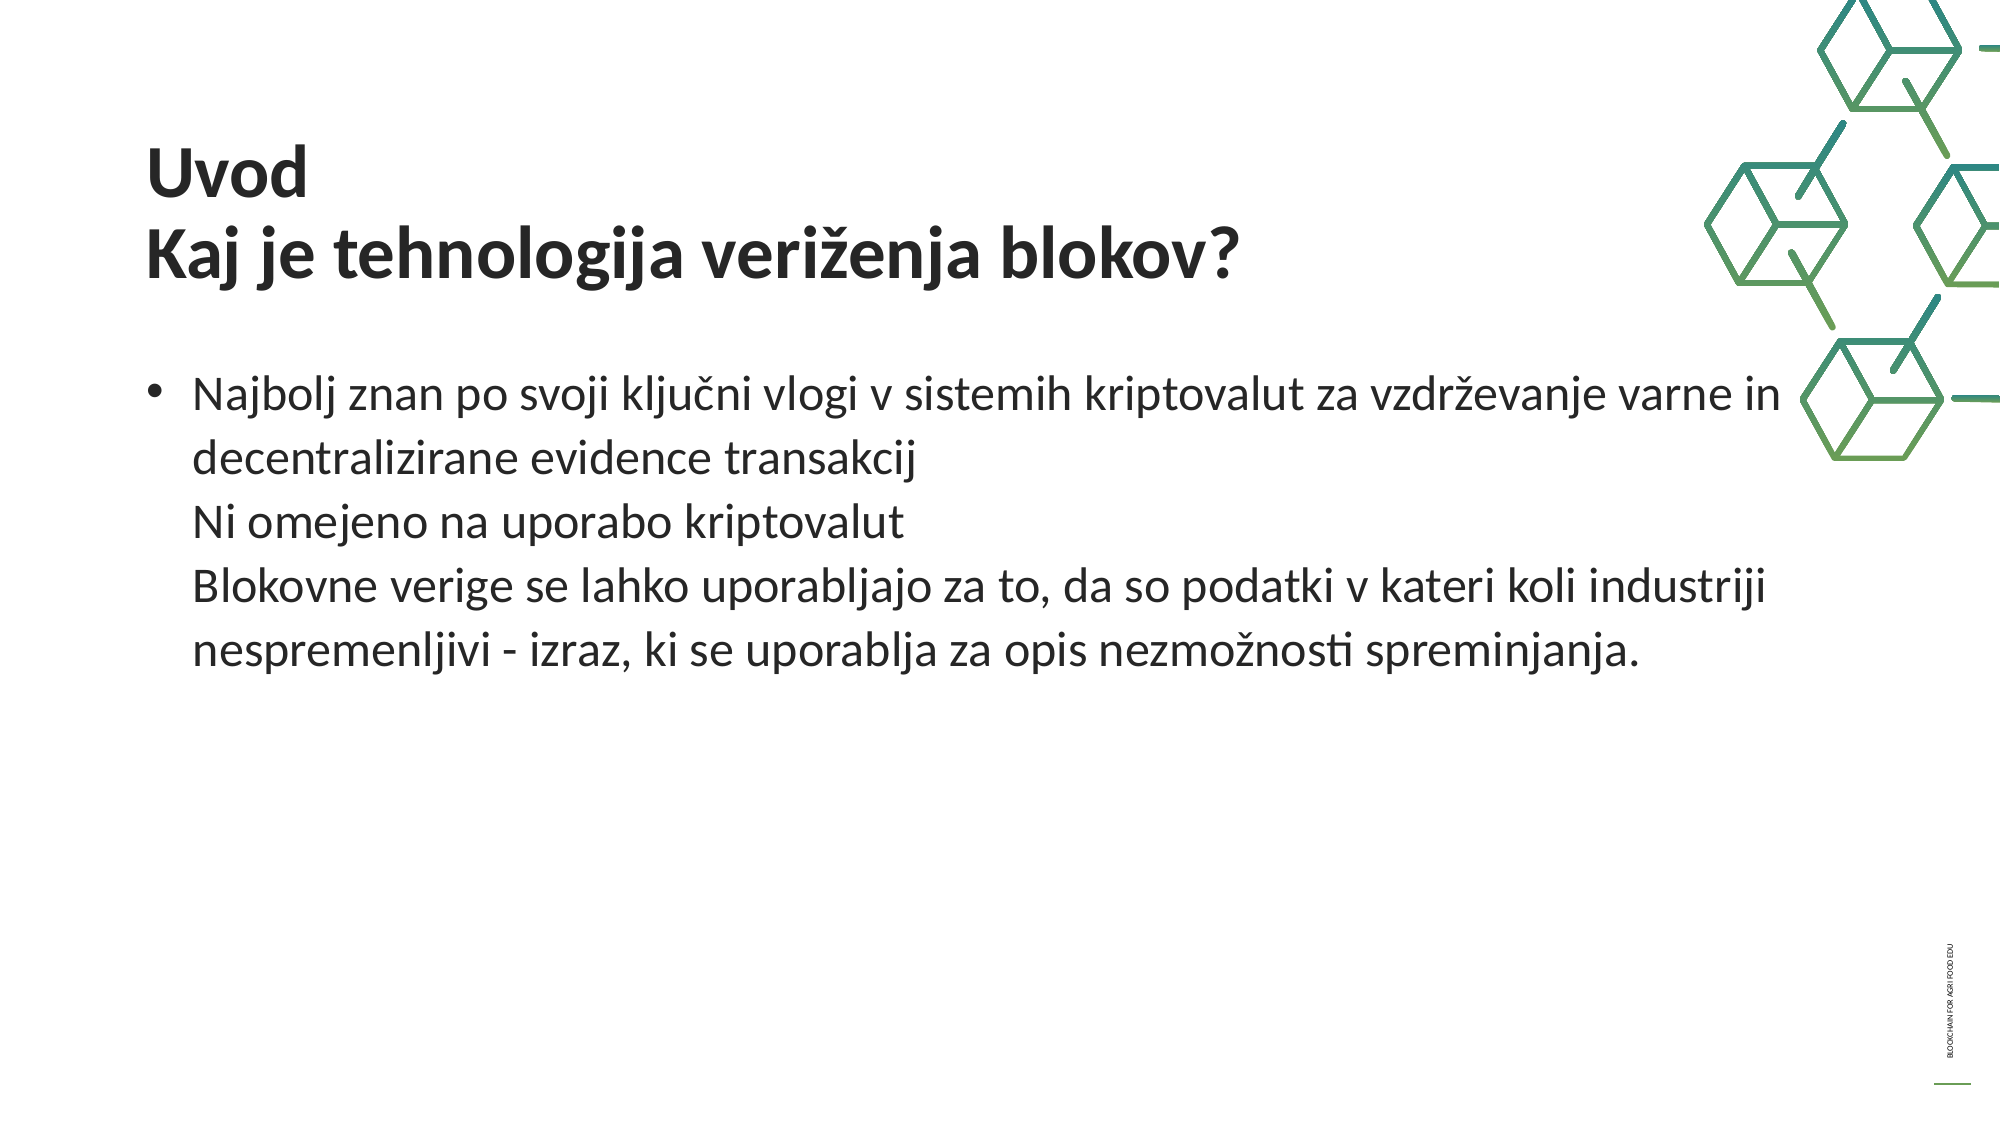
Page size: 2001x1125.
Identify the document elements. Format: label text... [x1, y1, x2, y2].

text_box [1703, 0, 2000, 462]
list Najbolj znan po svoji ključni vlogi v sistemih kriptovalut za vzdrževanje varne in decentralizirane evidence transakcij Ni omejeno na uporabo kriptovalut Blokovne verige se lahko uporabljajo za to, da so podatki v kateri koli industriji nespremenljivi - izraz, ki se uporablja za opis nezmožnosti spreminjanja. [130, 348, 1869, 1035]
list Uvod Kaj je tehnologija veriženja blokov? [130, 124, 1698, 337]
